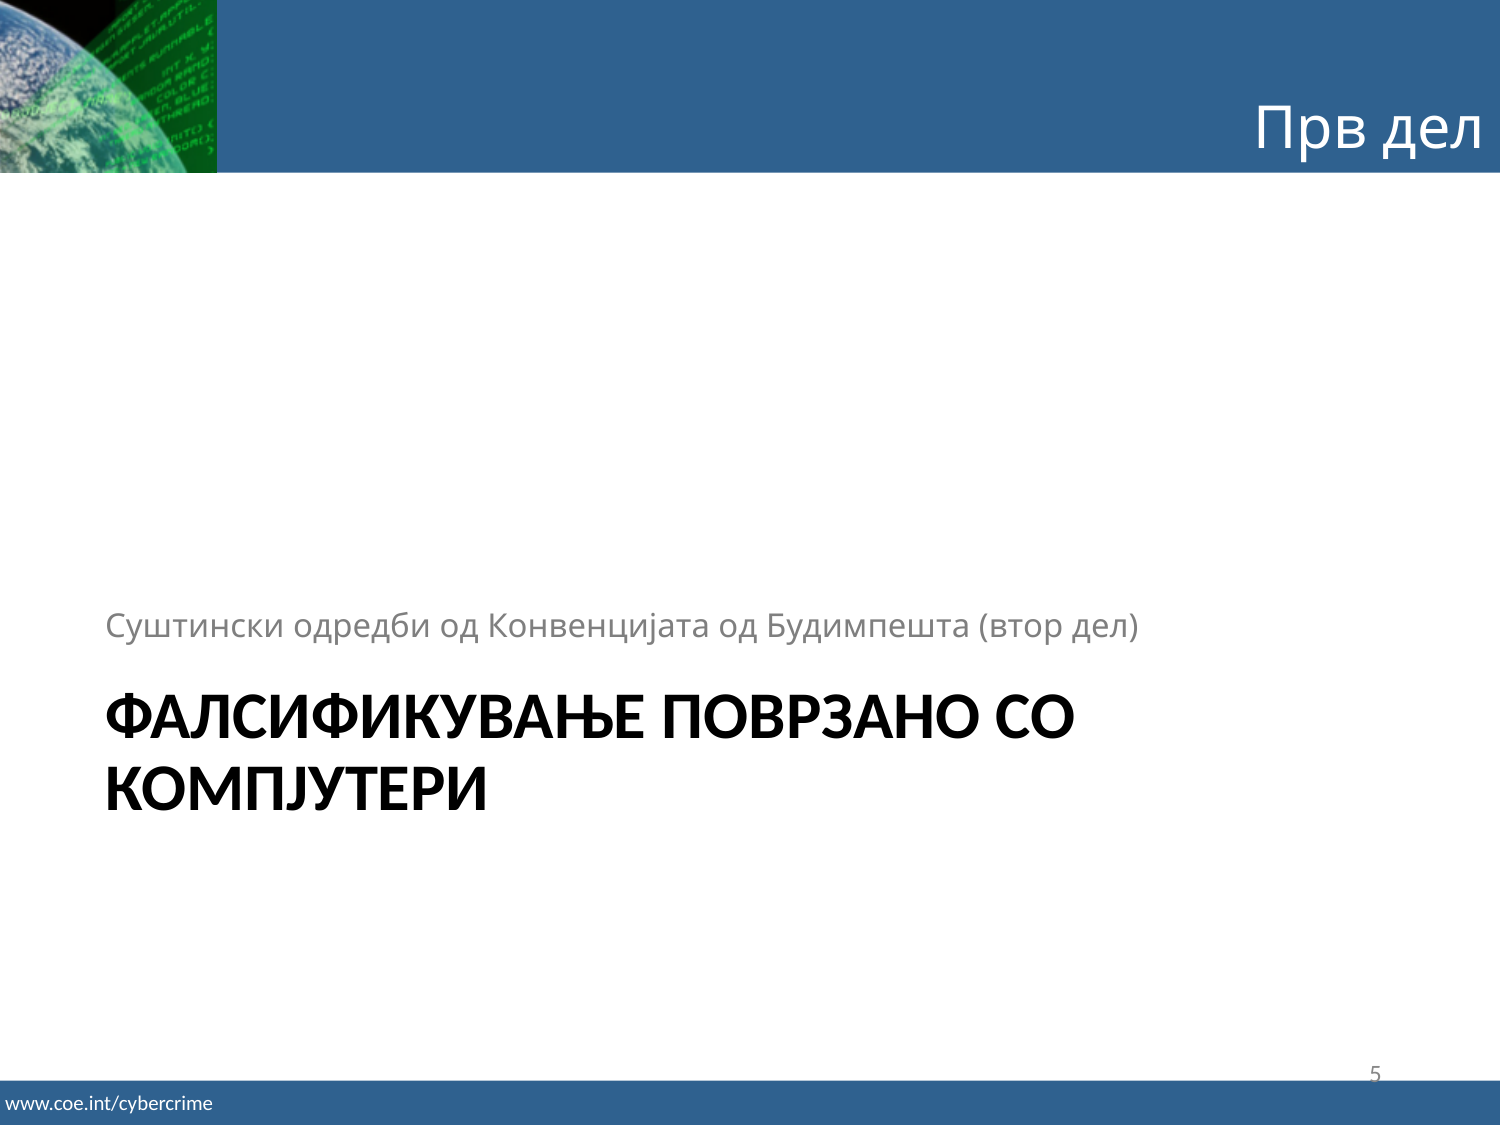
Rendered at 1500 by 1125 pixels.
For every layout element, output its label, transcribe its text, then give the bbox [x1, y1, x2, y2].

slide_number 5 [1059, 1042, 1397, 1103]
list Суштински одредби од Конвенцијата од Будимпешта (втор дел) [90, 601, 1385, 674]
list Прв дел [461, 0, 1500, 170]
title ФАЛСИФИКУВАЊЕ ПОВРЗАНО СО КОМПЈУТЕРИ [90, 674, 1385, 920]
picture [0, 0, 217, 173]
